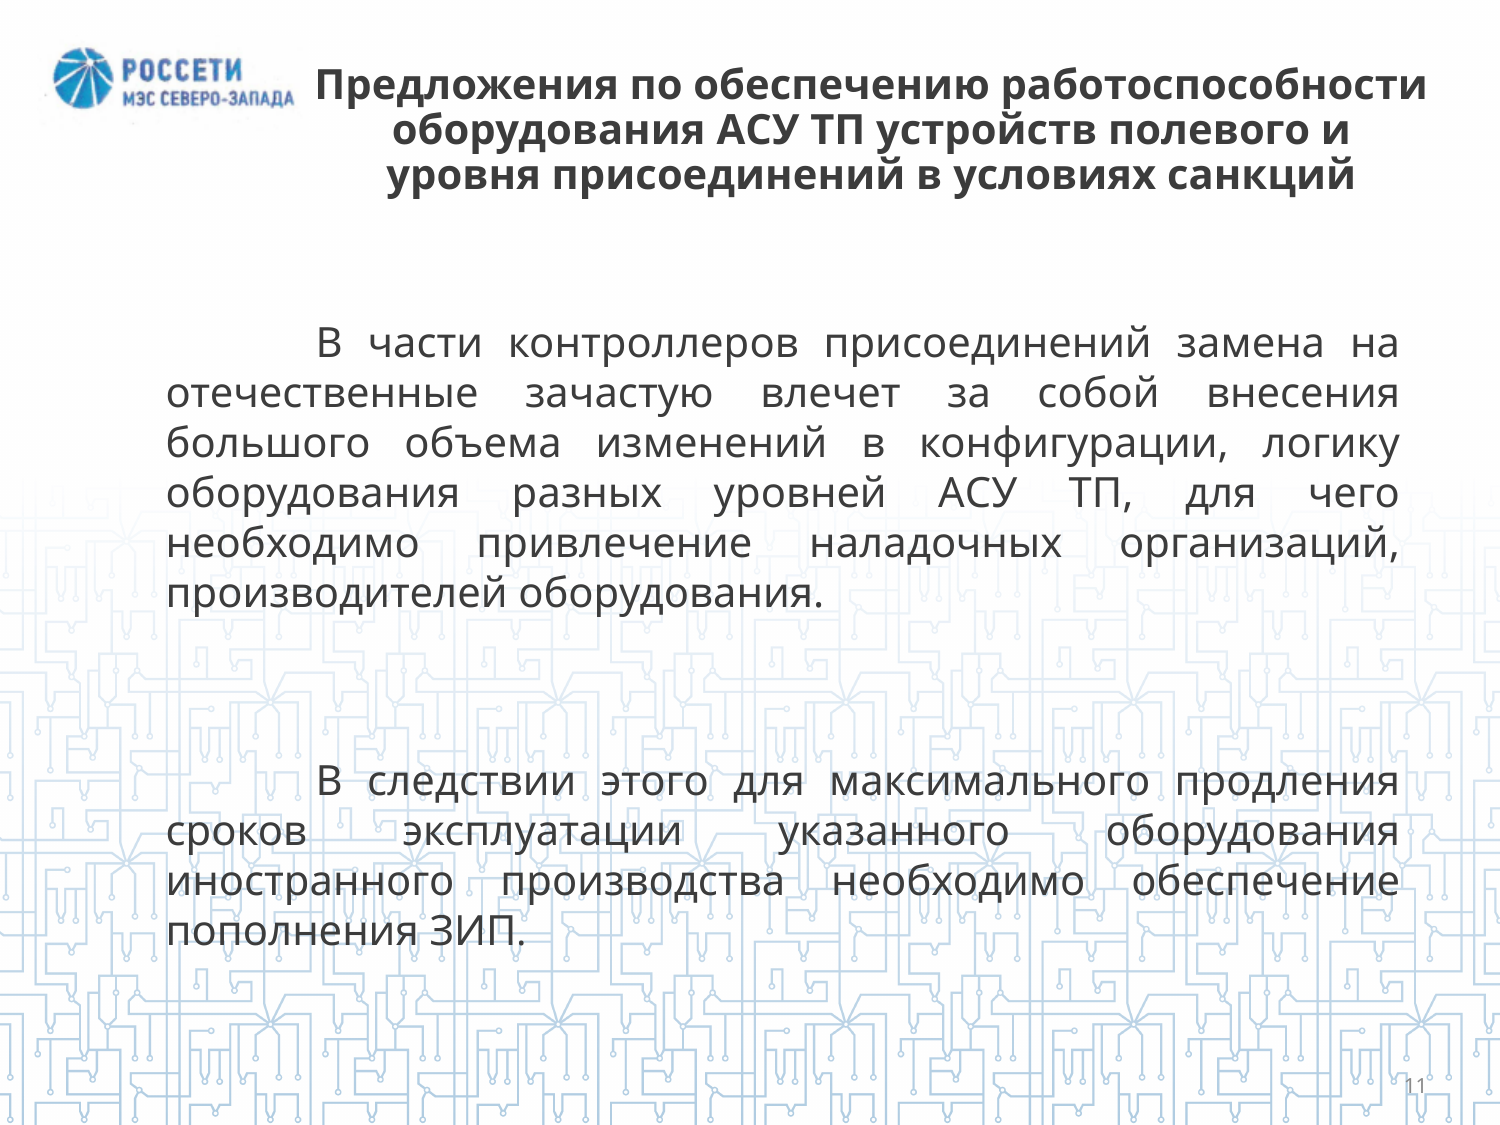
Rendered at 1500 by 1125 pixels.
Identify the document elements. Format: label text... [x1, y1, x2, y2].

list В части контроллеров присоединений замена на отечественные зачастую влечет за собой внесения большого объема изменений в конфигурации, логику оборудования разных уровней АСУ ТП, для чего необходимо привлечение наладочных организаций, производителей оборудования. В следствии этого для максимального продления сроков эксплуатации указанного оборудования иностранного производства необходимо обеспечение пополнения ЗИП. [165, 190, 1401, 1028]
picture [0, 0, 1500, 1125]
title Предложения по обеспечению работоспособности оборудования АСУ ТП устройств полевого и уровня присоединений в условиях санкций [312, 63, 1430, 171]
